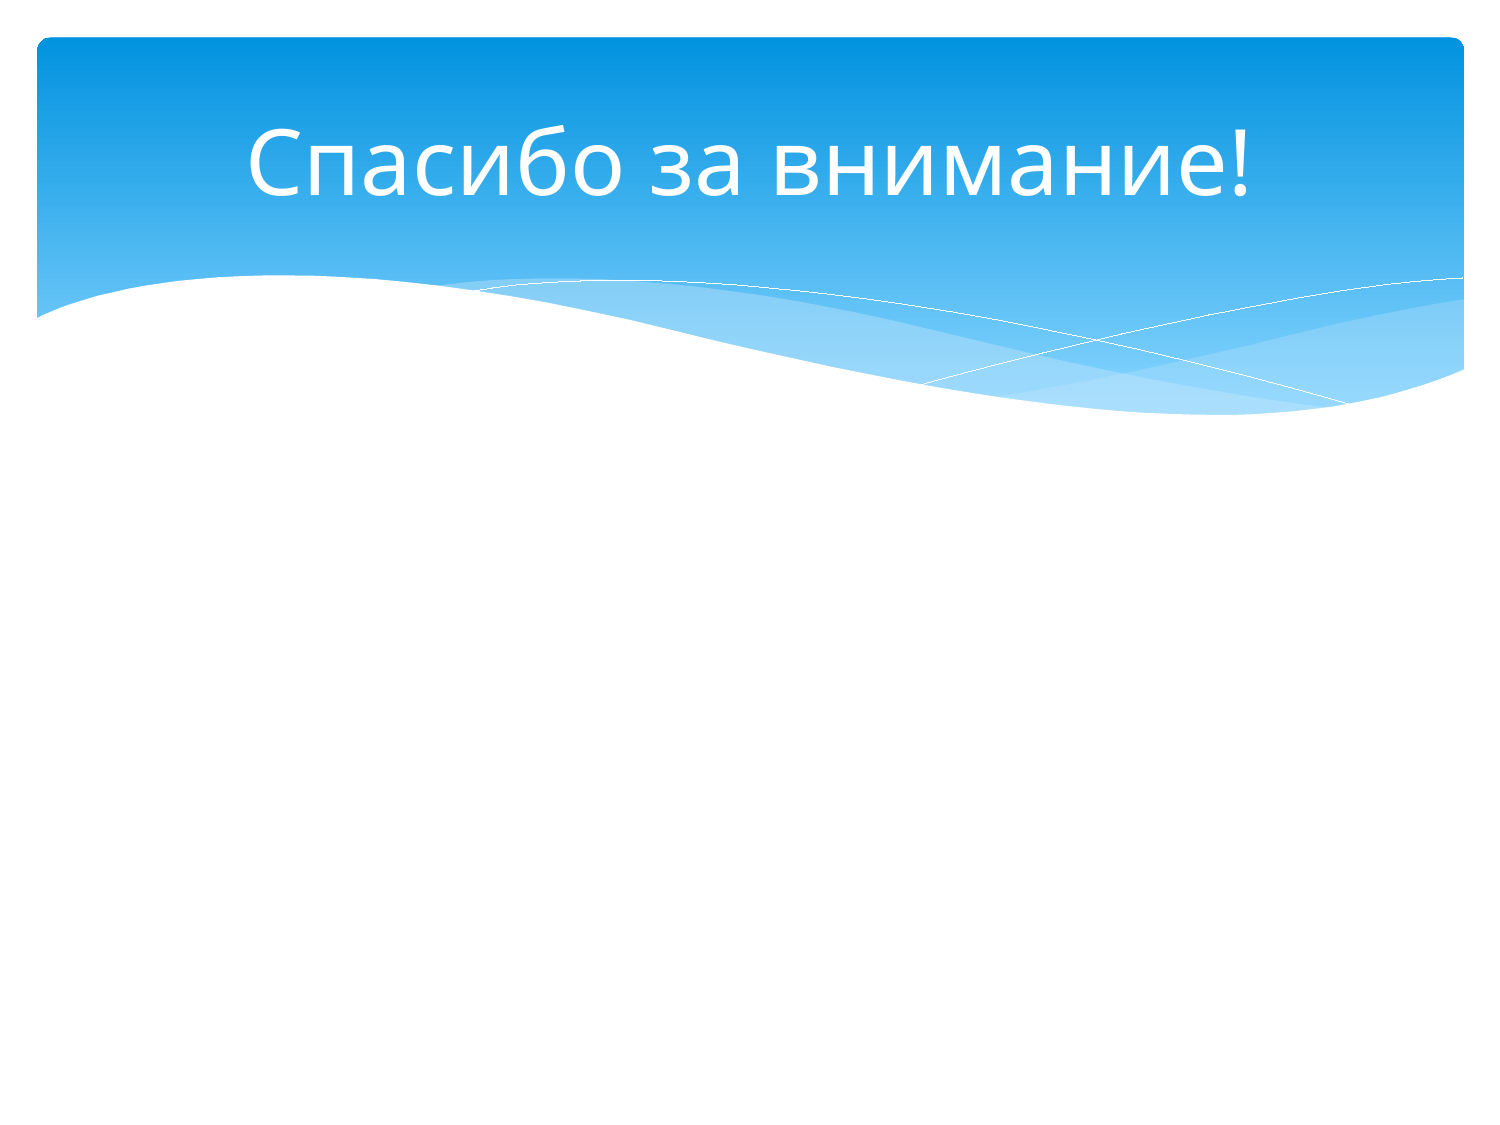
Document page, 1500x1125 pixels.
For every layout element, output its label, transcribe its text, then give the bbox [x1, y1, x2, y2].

title Спасибо за внимание! [75, 55, 1425, 261]
